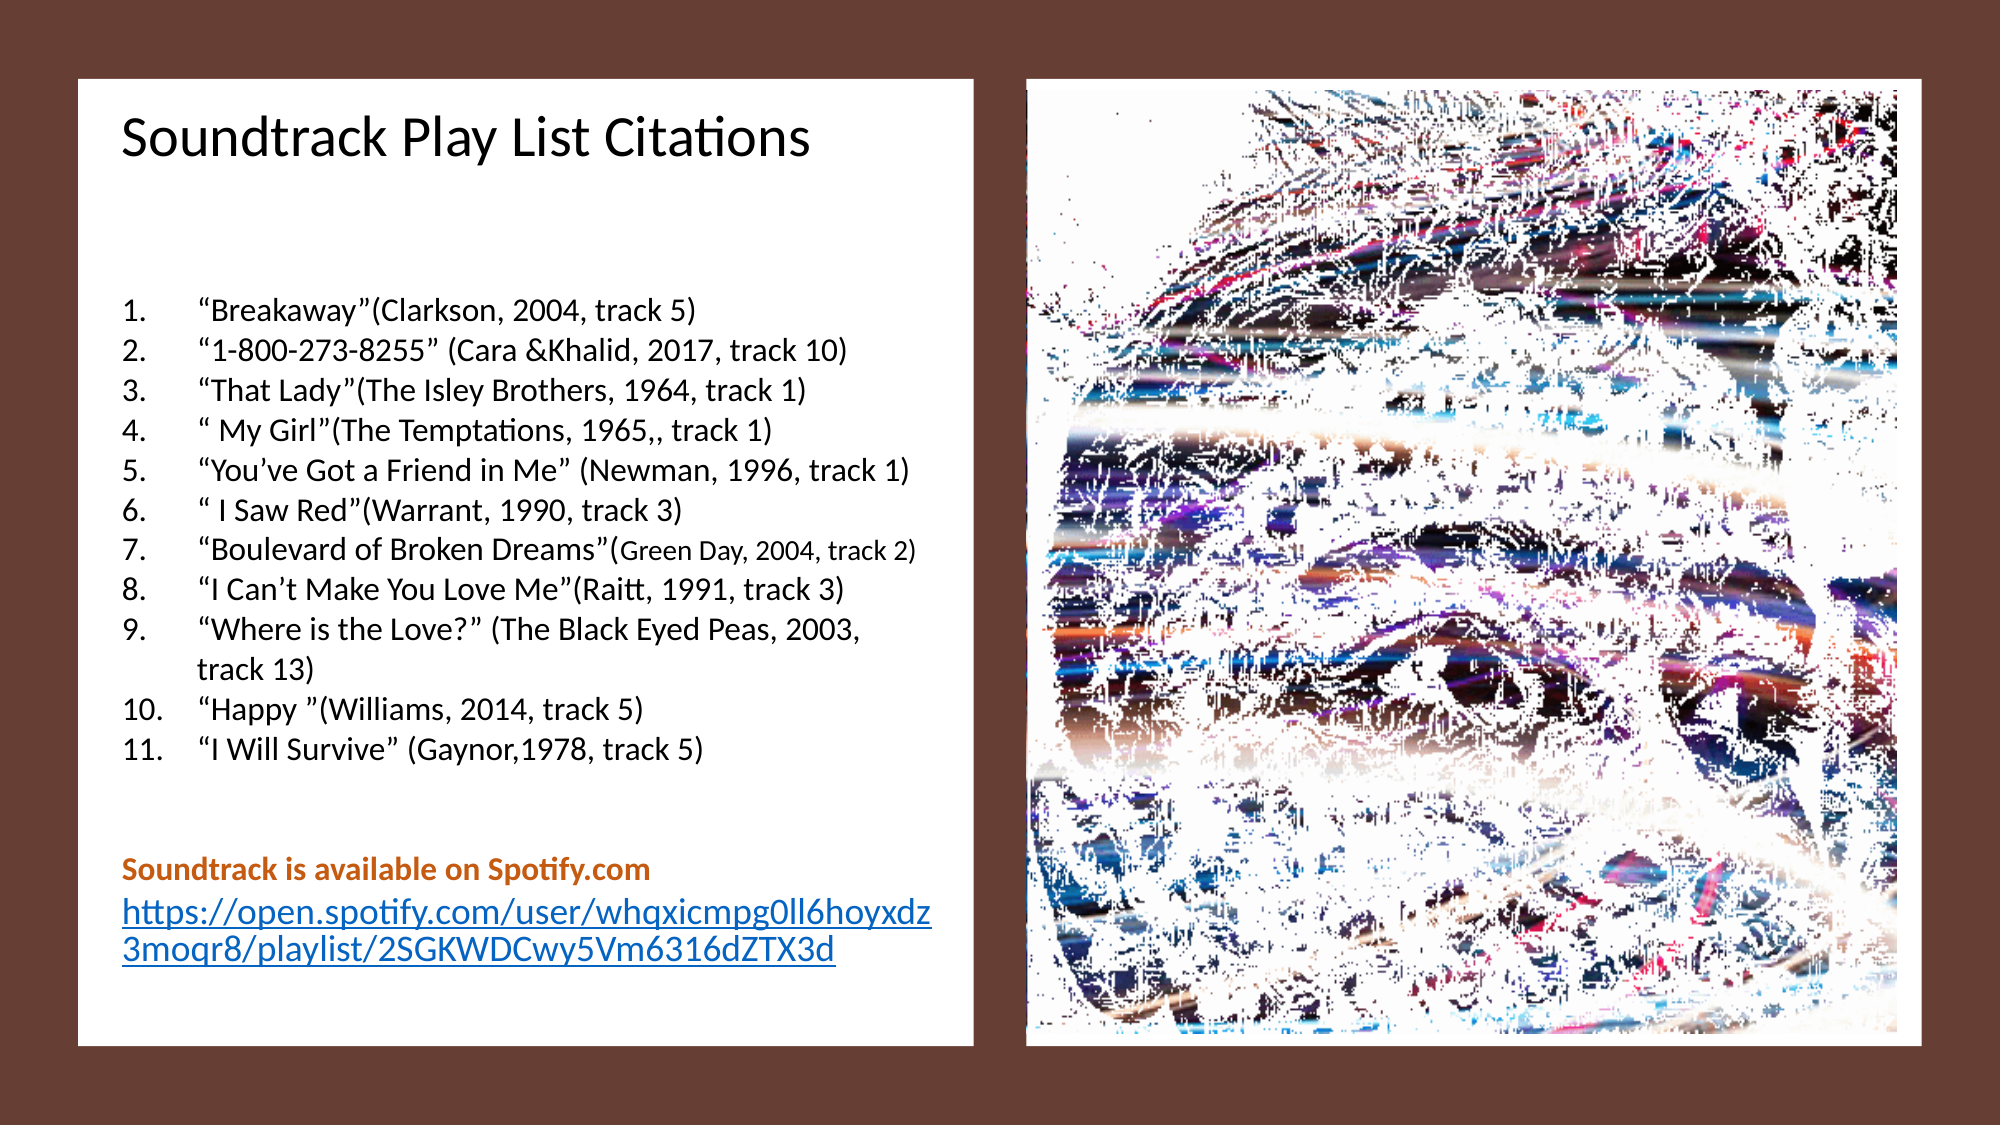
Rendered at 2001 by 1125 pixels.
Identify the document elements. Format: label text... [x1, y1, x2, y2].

picture [1026, 90, 1897, 1034]
text_box [77, 78, 975, 1047]
text_box [0, 0, 2000, 1125]
text_box Soundtrack Play List Citations “Breakaway”(Clarkson, 2004, track 5) “1-800-273-8255” (Cara &Khalid, 2017, track 10) “That Lady”(The Isley Brothers, 1964, track 1) “ My Girl”(The Temptations, 1965,, track 1) “You’ve Got a Friend in Me” (Newman, 1996, track 1) “ I Saw Red”(Warrant, 1990, track 3) “Boulevard of Broken Dreams”(Green Day, 2004, track 2) “I Can’t Make You Love Me”(Raitt, 1991, track 3) “Where is the Love?” (The Black Eyed Peas, 2003, track 13) “Happy ”(Williams, 2014, track 5) “I Will Survive” (Gaynor,1978, track 5) Soundtrack is available on Spotify.com https://open.spotify.com/user/whqxicmpg0ll6hoyxdz3moqr8/playlist/2SGKWDCwy5Vm6316dZTX3d [107, 90, 949, 1125]
text_box [1025, 78, 1923, 1047]
